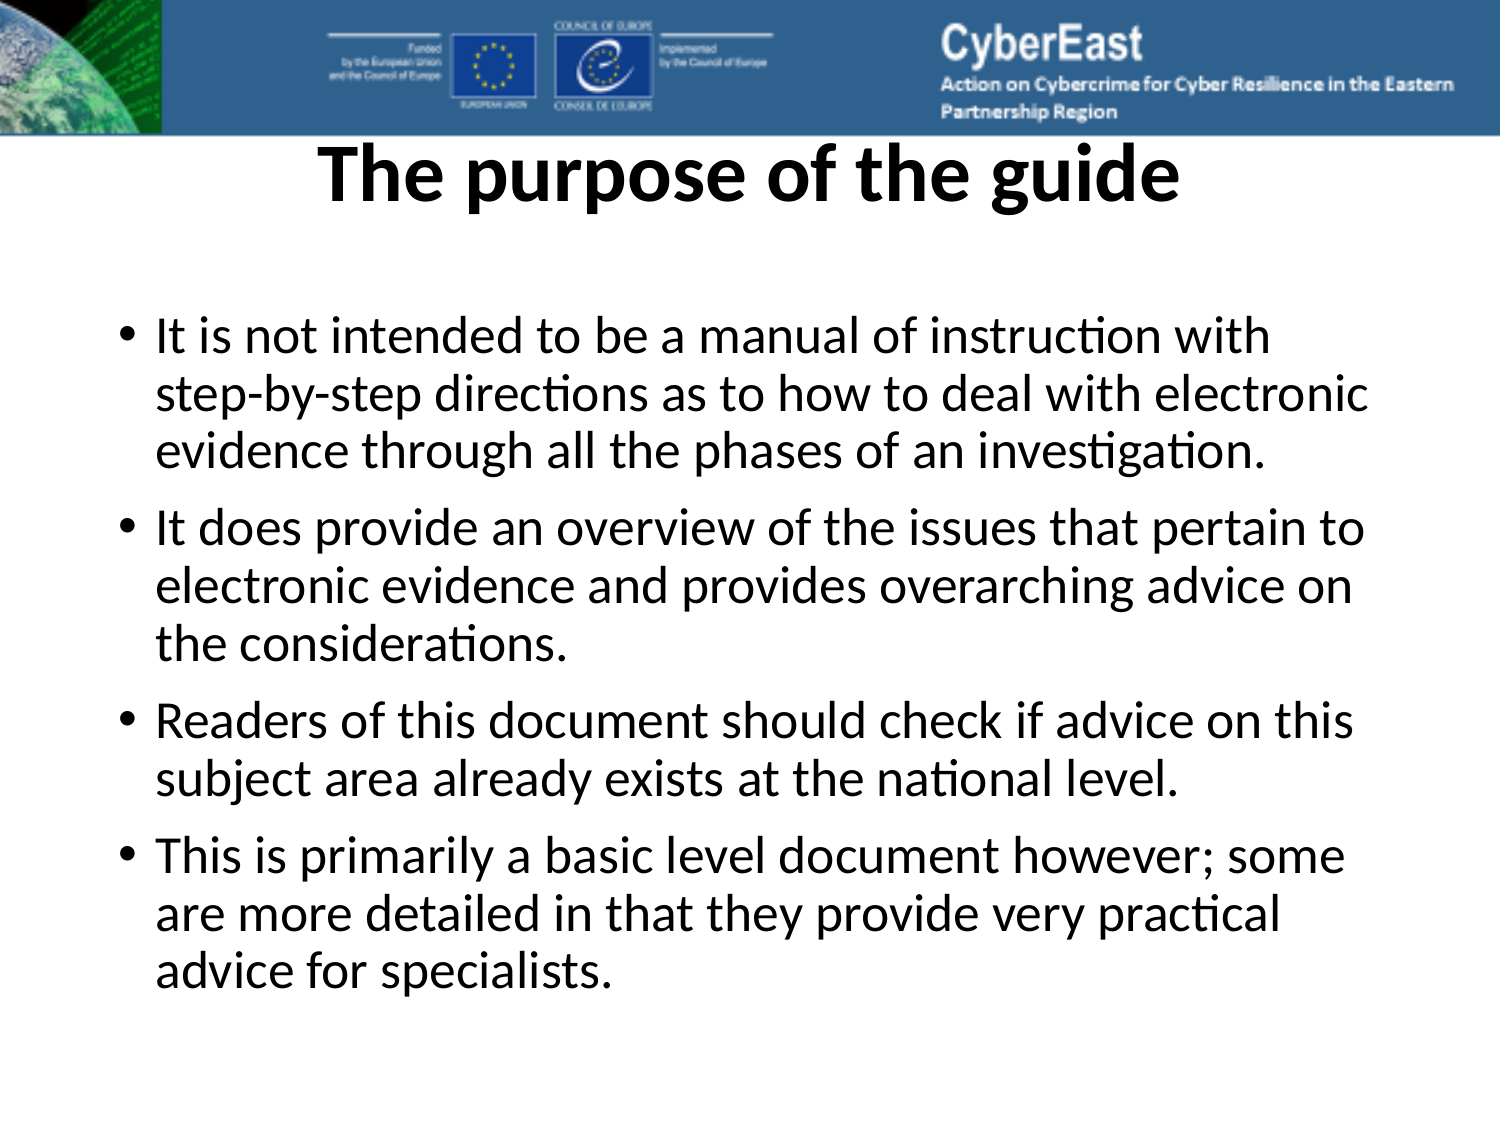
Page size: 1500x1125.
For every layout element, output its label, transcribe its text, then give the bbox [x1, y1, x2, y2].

list It is not intended to be a manual of instruction with step-by-step directions as to how to deal with electronic evidence through all the phases of an investigation. It does provide an overview of the issues that pertain to electronic evidence and provides overarching advice on the considerations. Readers of this document should check if advice on this subject area already exists at the national level. This is primarily a basic level document however; some are more detailed in that they provide very practical advice for specialists. [103, 299, 1397, 1014]
title The purpose of the guide [103, 59, 1397, 278]
picture [0, 0, 1500, 1125]
